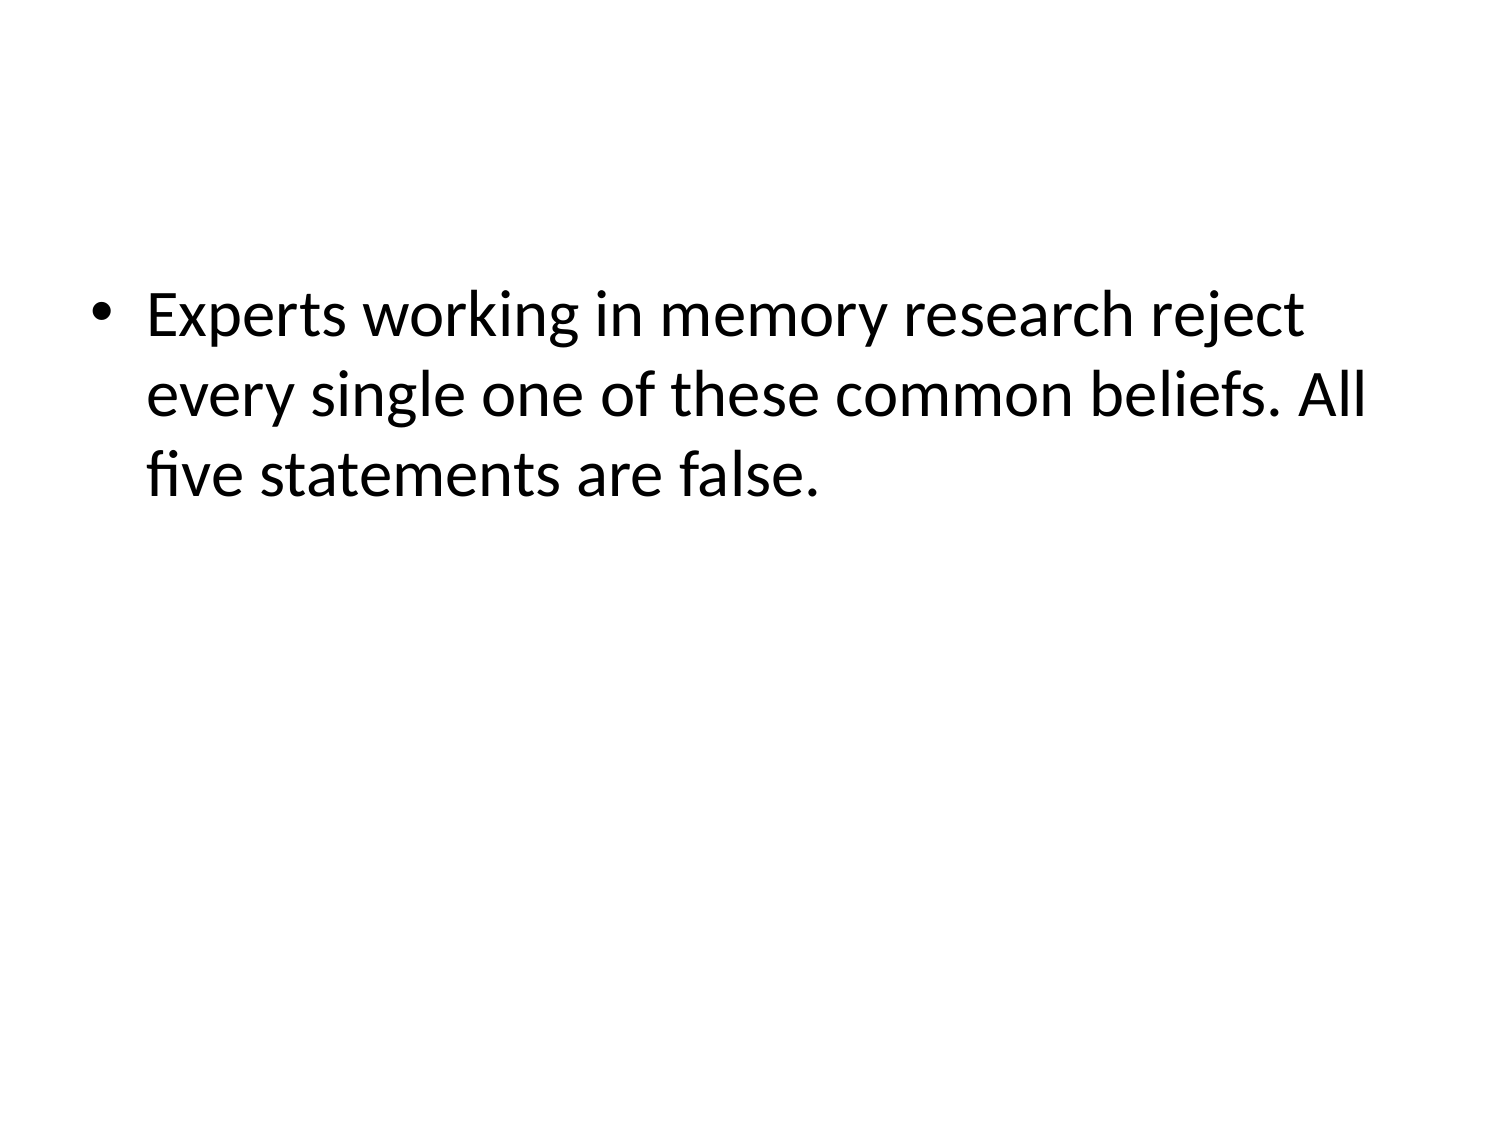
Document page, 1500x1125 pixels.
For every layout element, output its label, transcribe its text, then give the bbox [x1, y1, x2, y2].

list Experts working in memory research reject every single one of these common beliefs. All five statements are false. [75, 262, 1425, 1005]
